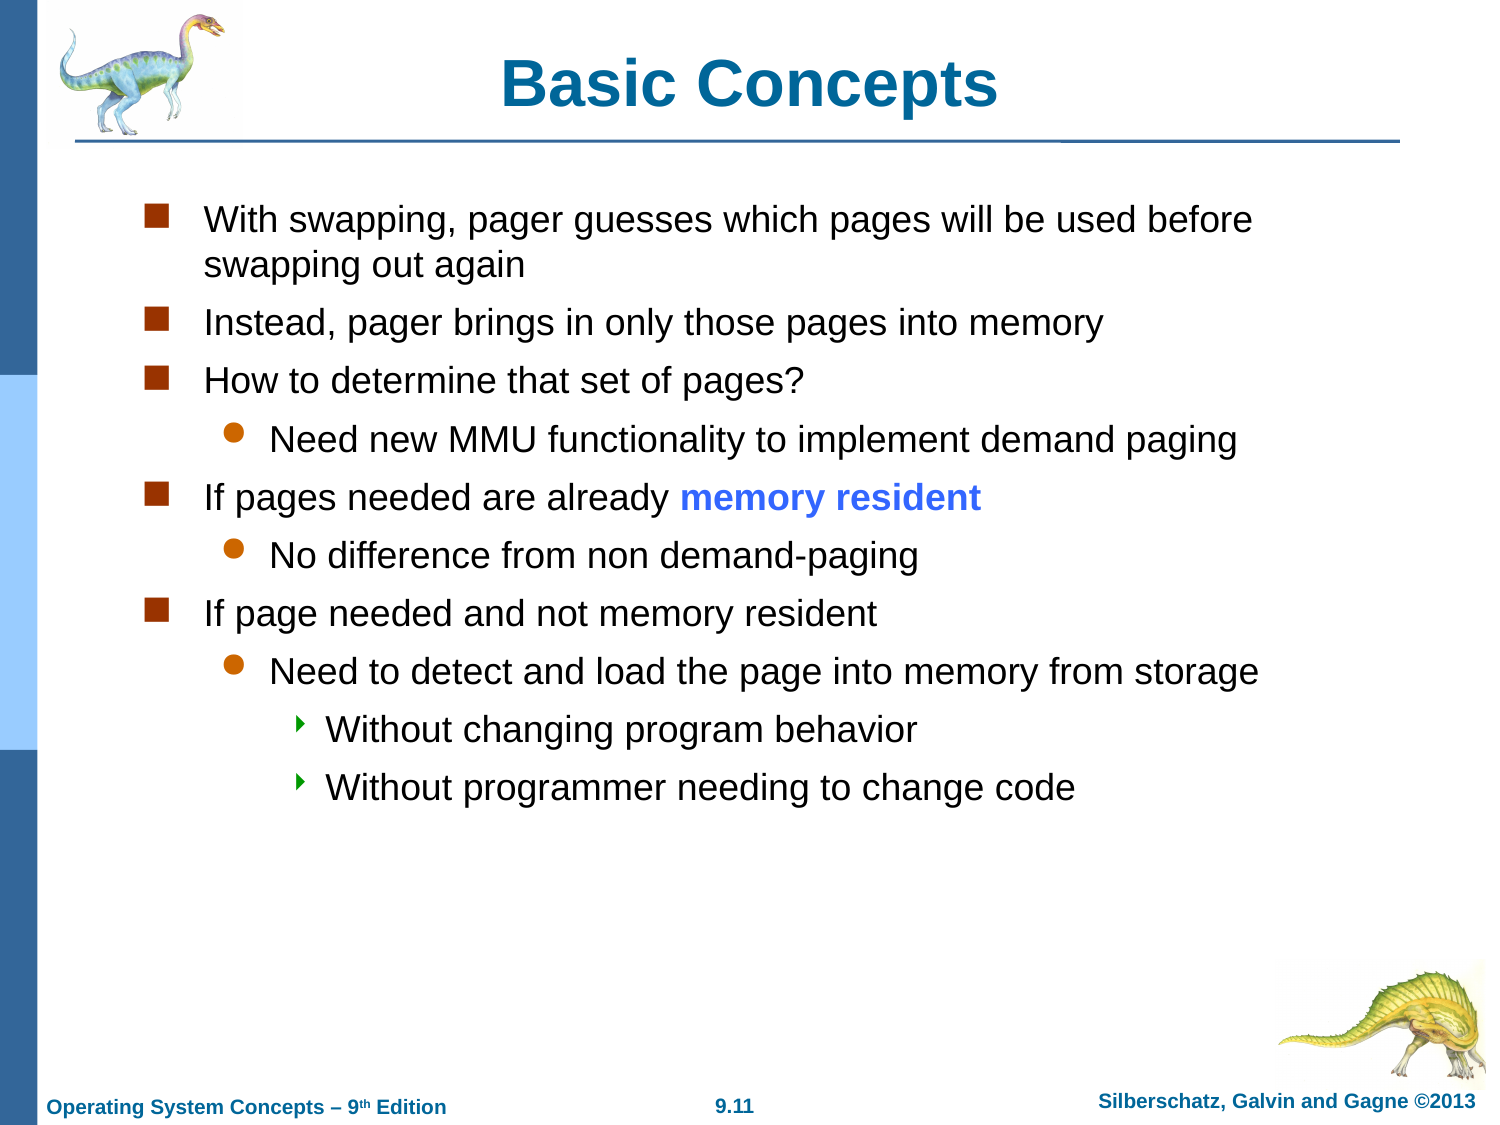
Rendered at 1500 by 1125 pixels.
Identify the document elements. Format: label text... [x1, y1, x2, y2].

picture [46, 0, 243, 149]
list With swapping, pager guesses which pages will be used before swapping out again Instead, pager brings in only those pages into memory How to determine that set of pages? Need new MMU functionality to implement demand paging If pages needed are already memory resident No difference from non demand-paging If page needed and not memory resident Need to detect and load the page into memory from storage Without changing program behavior Without programmer needing to change code [132, 187, 1365, 932]
picture [1275, 959, 1486, 1090]
title Basic Concepts [74, 32, 1426, 128]
